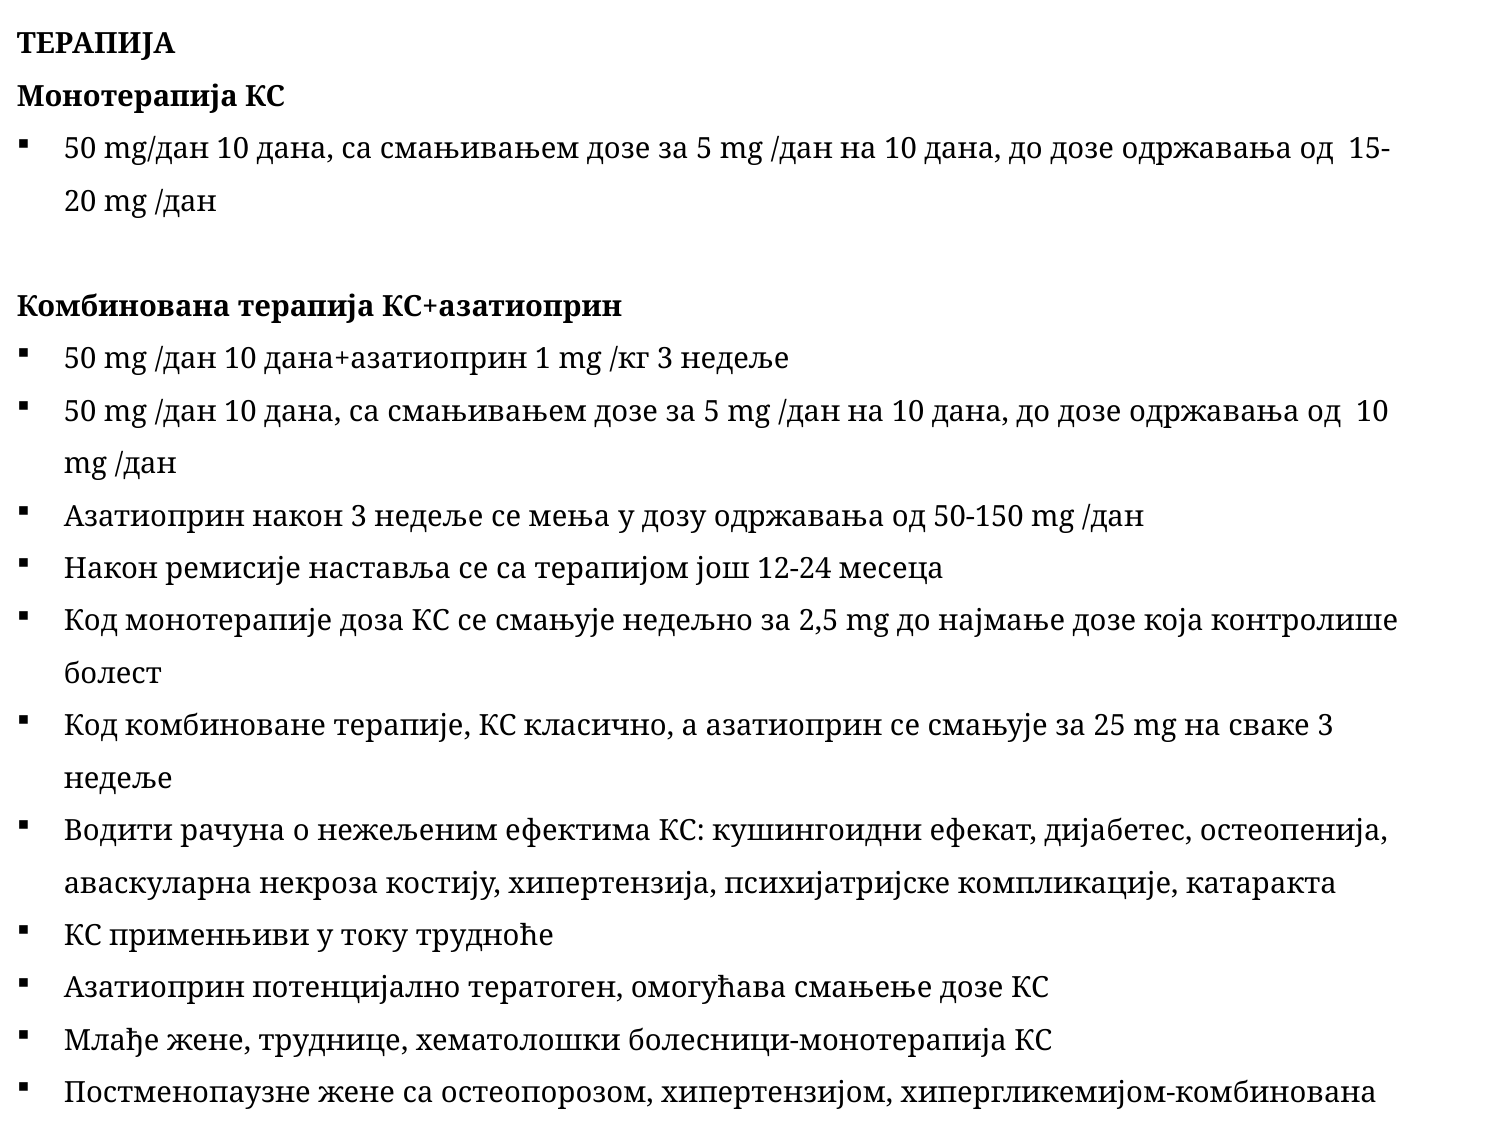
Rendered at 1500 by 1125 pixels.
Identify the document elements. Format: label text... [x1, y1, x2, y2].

text_box ТЕРАПИЈА Монотерапија КС 50 mg/дан 10 дана, са смањивањем дозе за 5 mg /дан на 10 дана, до дозе одржавања од 15-20 mg /дан Комбинована терапија КС+азатиоприн 50 mg /дан 10 дана+азатиоприн 1 mg /кг 3 недеље 50 mg /дан 10 дана, са смањивањем дозе за 5 mg /дан на 10 дана, до дозе одржавања од 10 mg /дан Азатиоприн након 3 недеље се мења у дозу одржавања од 50-150 mg /дан Након ремисије наставља се са терапијом још 12-24 месеца Код монотерапије доза КС се смањује недељно за 2,5 mg до најмање дозе која контролише болест Код комбиноване терапије, КС класично, а азатиоприн се смањује за 25 mg на сваке 3 недеље Водити рачуна о нежељеним ефектима КС: кушингоидни ефекат, дијабетес, остеопенија, аваскуларна некроза костију, хипертензија, психијатријске компликације, катаракта КС применњиви у току трудноће Азатиоприн потенцијално тератоген, омогућава смањење дозе КС Млађе жене, труднице, хематолошки болесници-монотерапија КС Постменопаузне жене са остеопорозом, хипертензијом, хипергликемијом-комбинована терапија Хистолошке промене касне за 3-6 месеци у односу на биохемијске Континуирана терапија и након нормализације трансаминаза Укупна дужина терапије до 2 године, након чега се КС могу искључити током 4-6 недеља [2, 0, 1427, 1125]
